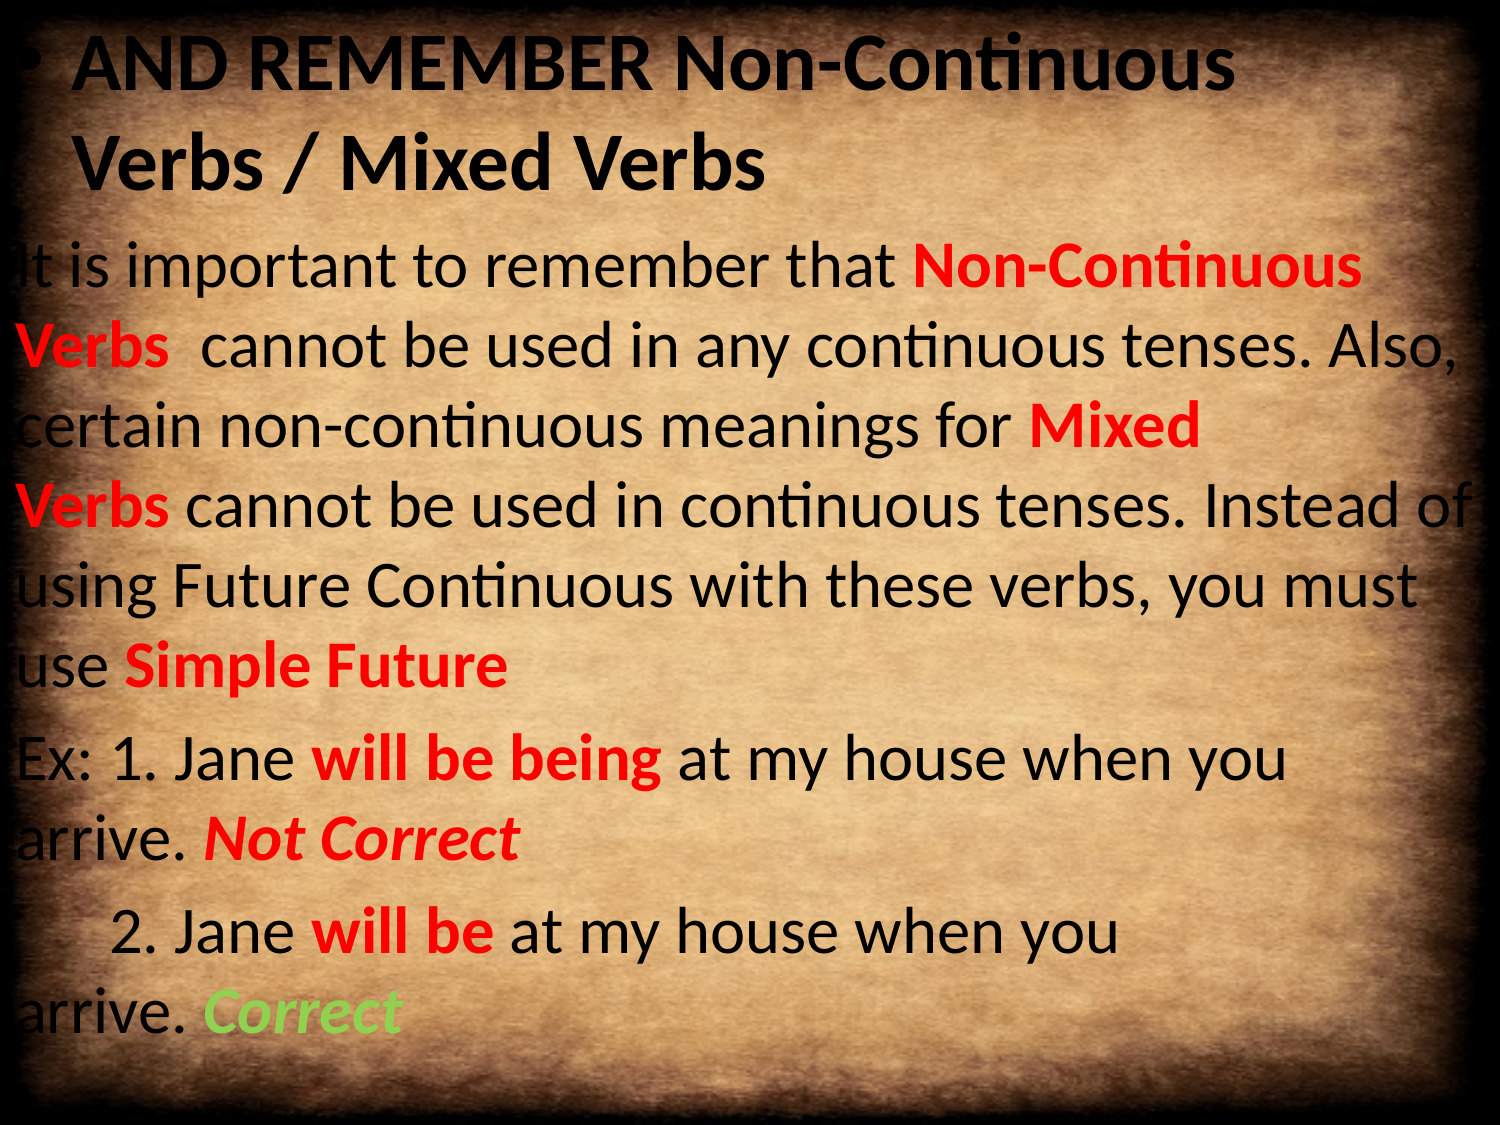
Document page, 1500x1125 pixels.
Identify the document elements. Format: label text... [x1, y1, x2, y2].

list AND REMEMBER Non-Continuous Verbs / Mixed Verbs It is important to remember that Non-Continuous Verbs cannot be used in any continuous tenses. Also, certain non-continuous meanings for Mixed Verbs cannot be used in continuous tenses. Instead of using Future Continuous with these verbs, you must use Simple Future Ex: 1. Jane will be being at my house when you arrive. Not Correct 2. Jane will be at my house when you arrive. Correct [0, 0, 1500, 1125]
